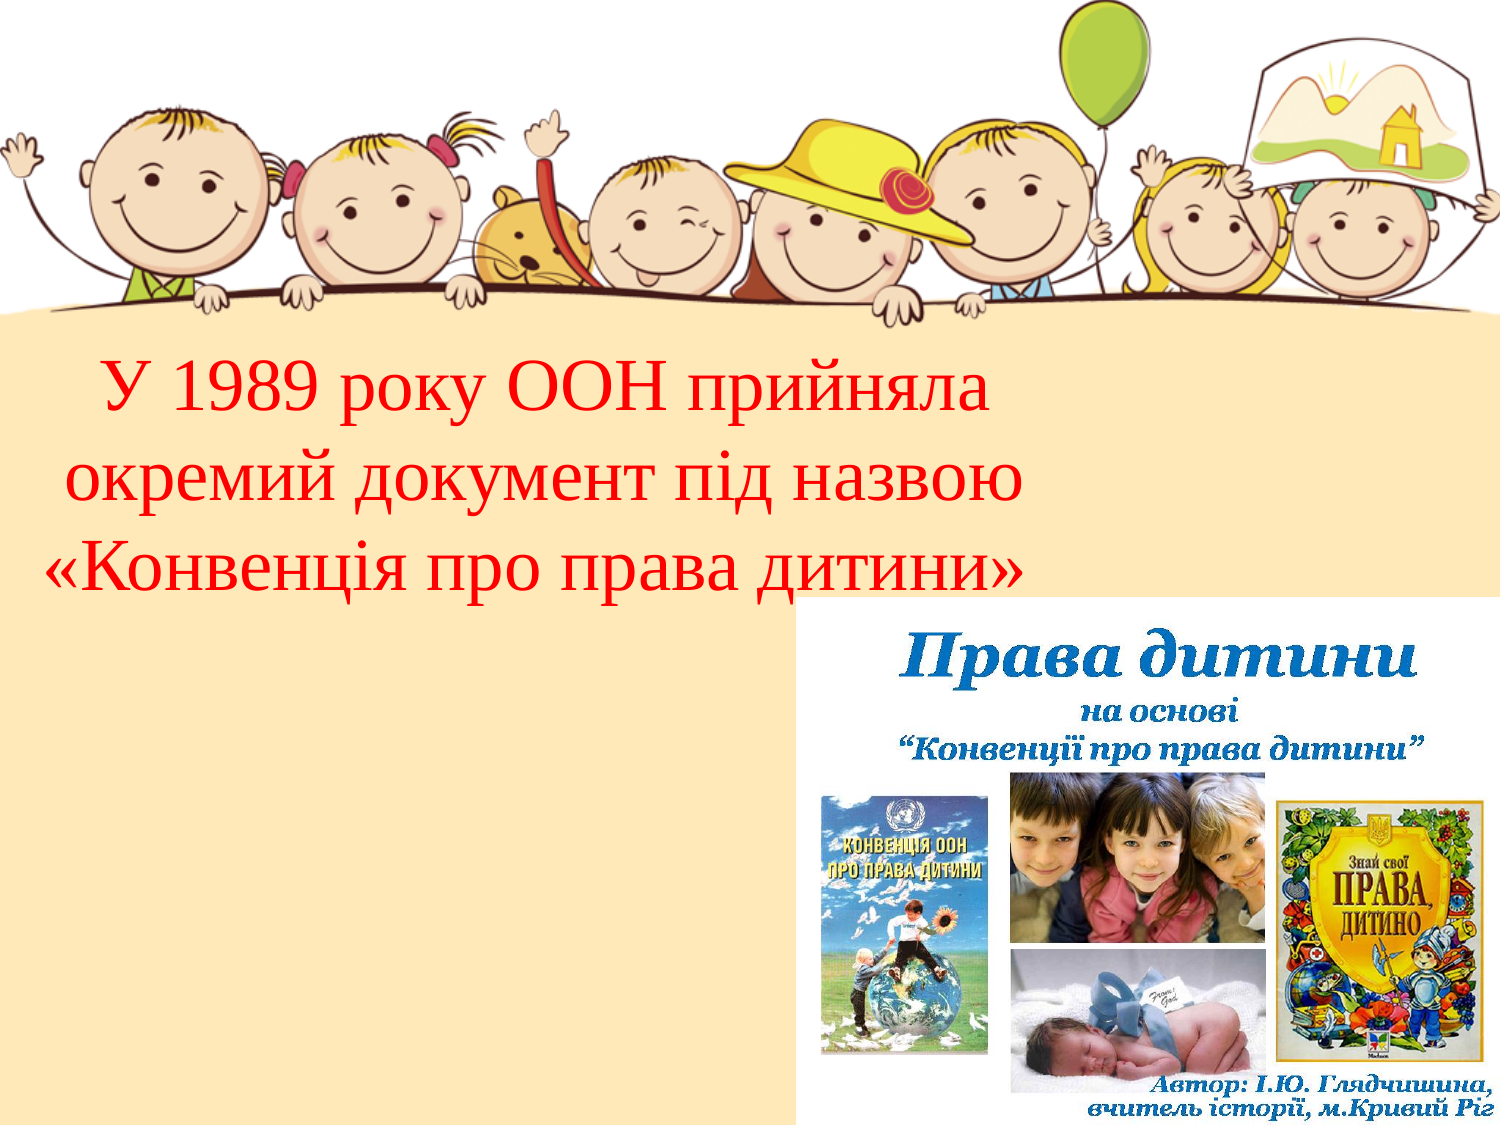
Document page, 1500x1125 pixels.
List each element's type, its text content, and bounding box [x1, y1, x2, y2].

picture [0, 0, 1500, 1125]
text_box У 1989 року ООН прийняла окремий документ під назвою «Конвенція про права дитини» [0, 328, 1090, 613]
